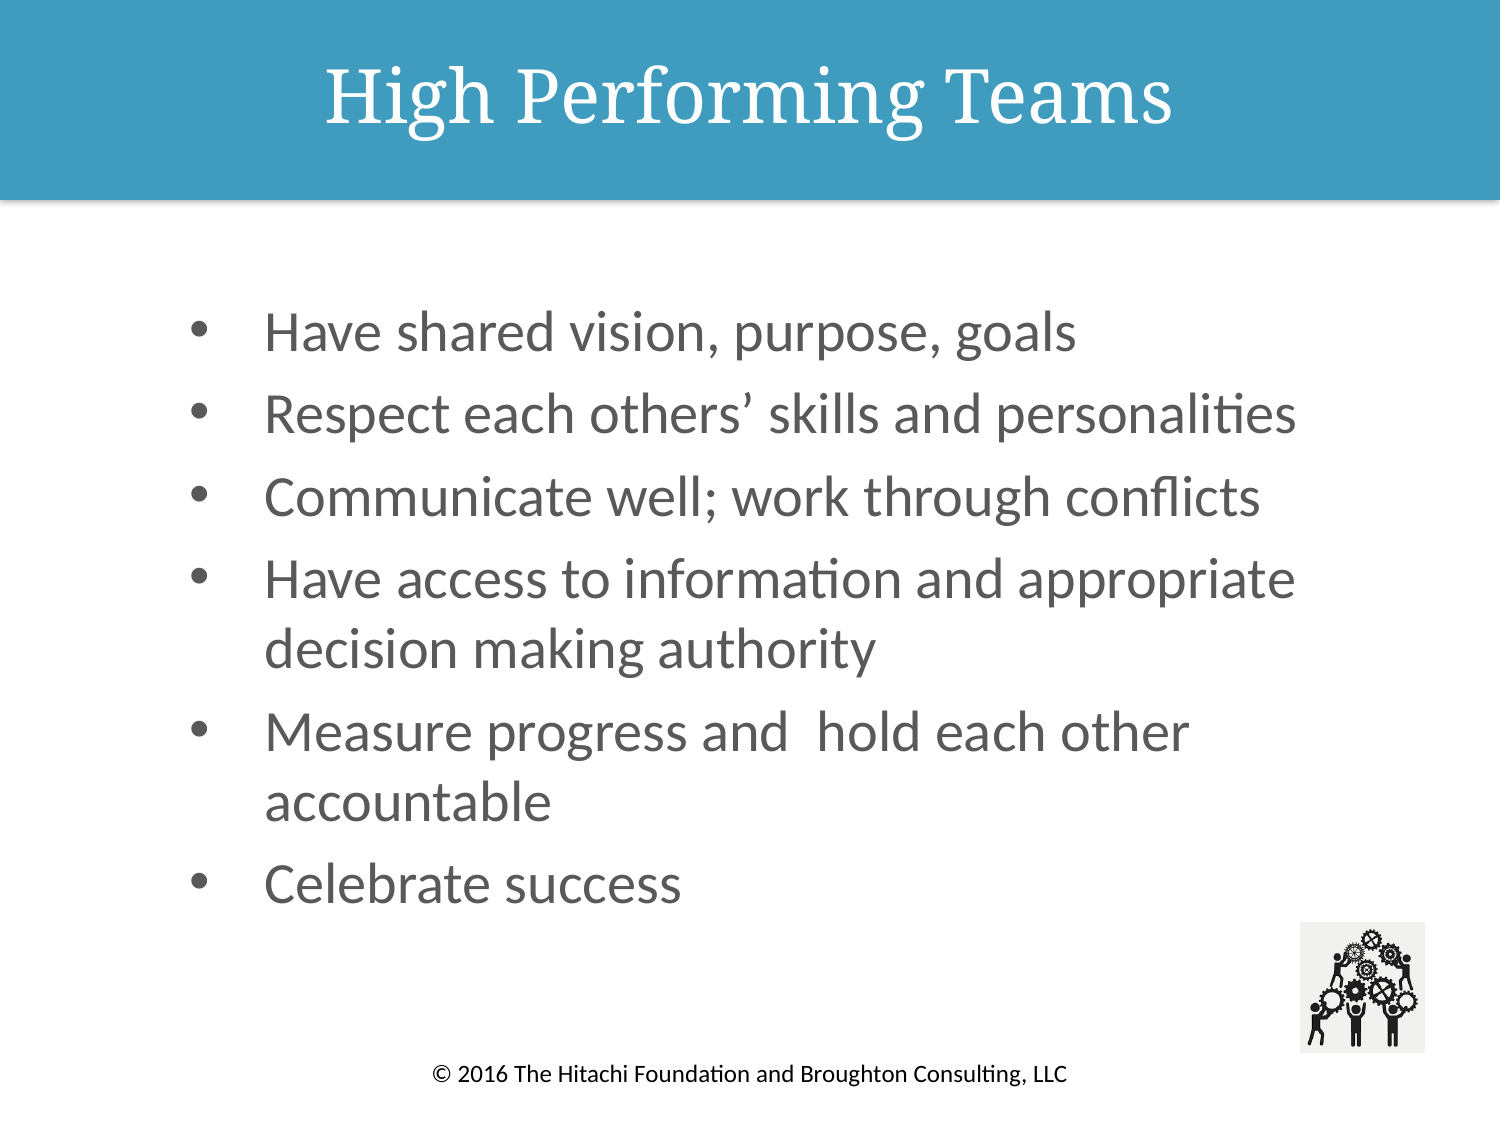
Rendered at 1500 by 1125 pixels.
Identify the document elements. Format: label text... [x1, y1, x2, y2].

title High Performing Teams [112, 24, 1388, 163]
picture [1300, 922, 1425, 1053]
text_box Have shared vision, purpose, goals Respect each others’ skills and personalities Communicate well; work through conflicts Have access to information and appropriate decision making authority Measure progress and hold each other accountable Celebrate success [24, 285, 1325, 1006]
